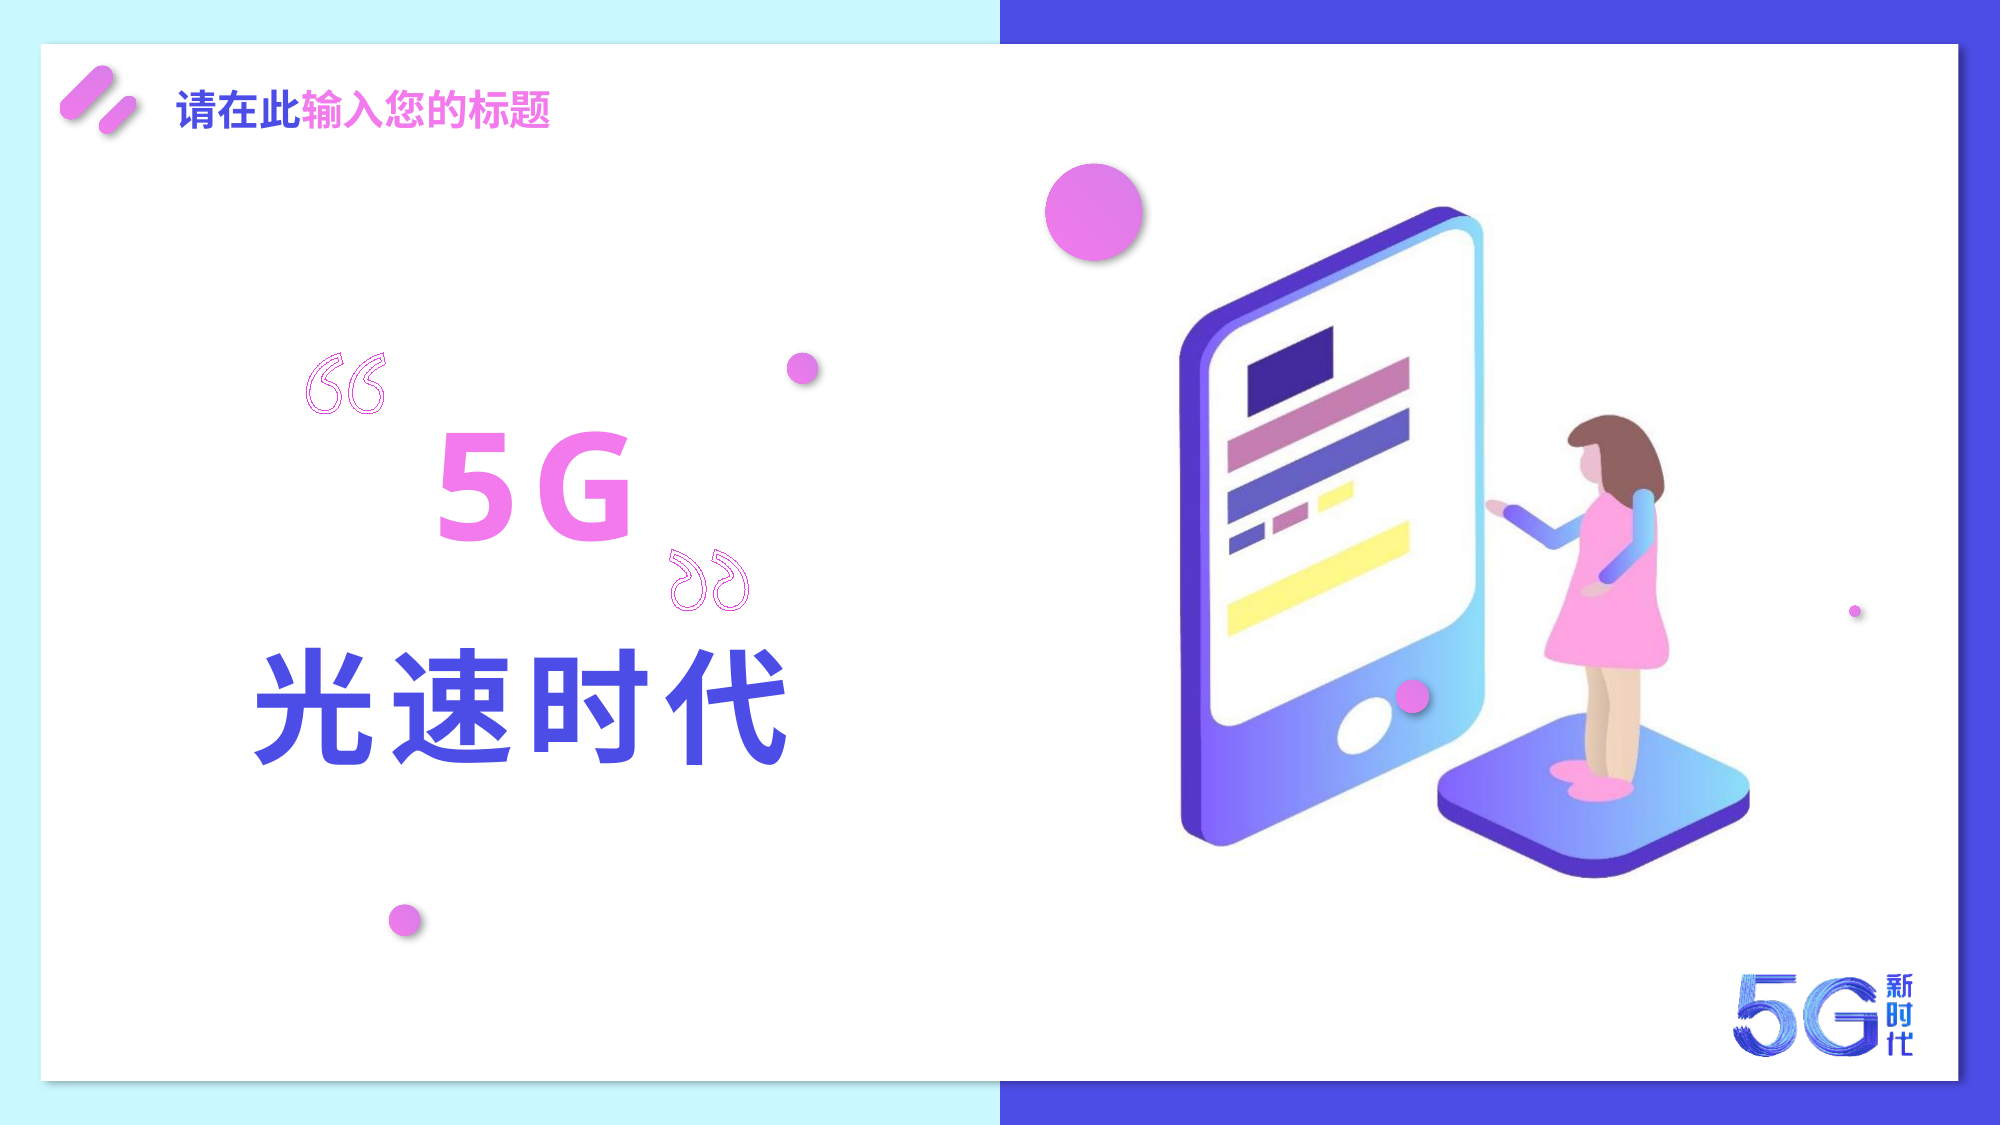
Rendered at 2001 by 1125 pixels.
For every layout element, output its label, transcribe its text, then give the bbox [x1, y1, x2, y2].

text_box 光速时代 [237, 622, 818, 787]
text_box [786, 351, 819, 385]
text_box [306, 352, 749, 611]
text_box [1848, 604, 1862, 618]
picture [39, 44, 1961, 1081]
text_box [388, 903, 422, 937]
